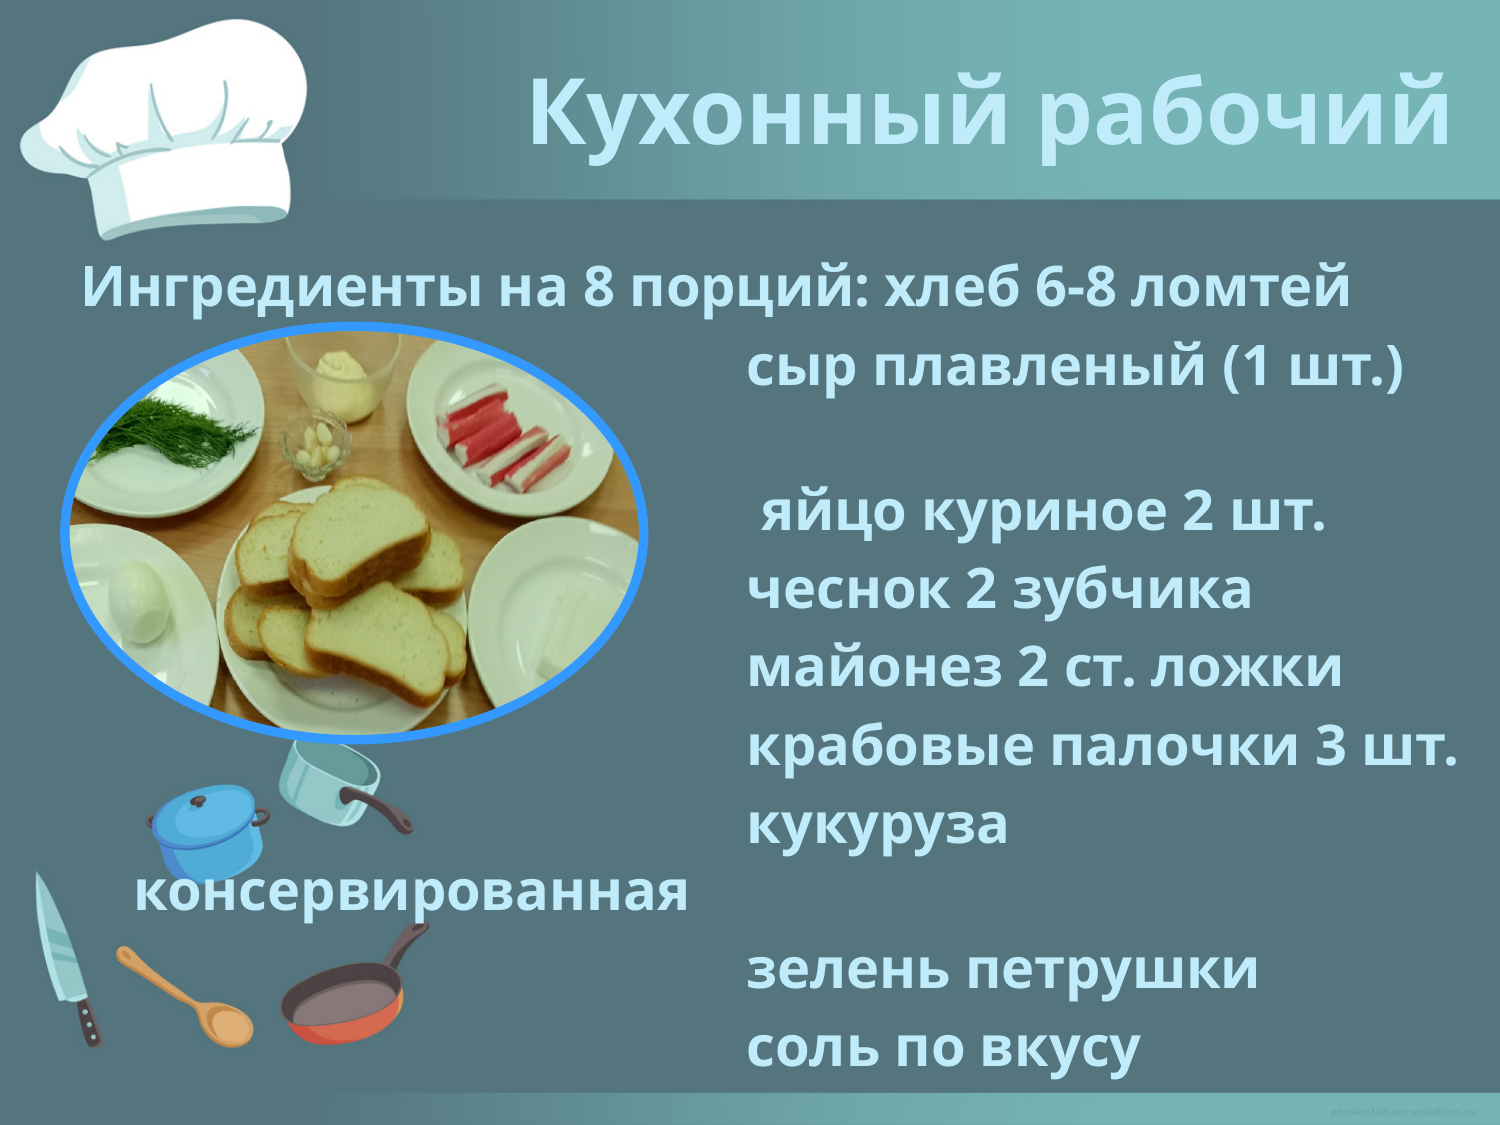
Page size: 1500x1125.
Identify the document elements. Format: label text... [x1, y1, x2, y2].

list Ингредиенты на 8 порций: хлеб 6-8 ломтей сыр плавленый (1 шт.) 80-90 г яйцо куриное 2 шт. чеснок 2 зубчика майонез 2 ст. ложки крабовые палочки 3 шт. кукуруза консервированная зелень петрушки соль по вкусу [64, 243, 1483, 1125]
title Кухонный рабочий [501, 7, 1478, 209]
picture [0, 0, 1500, 1125]
